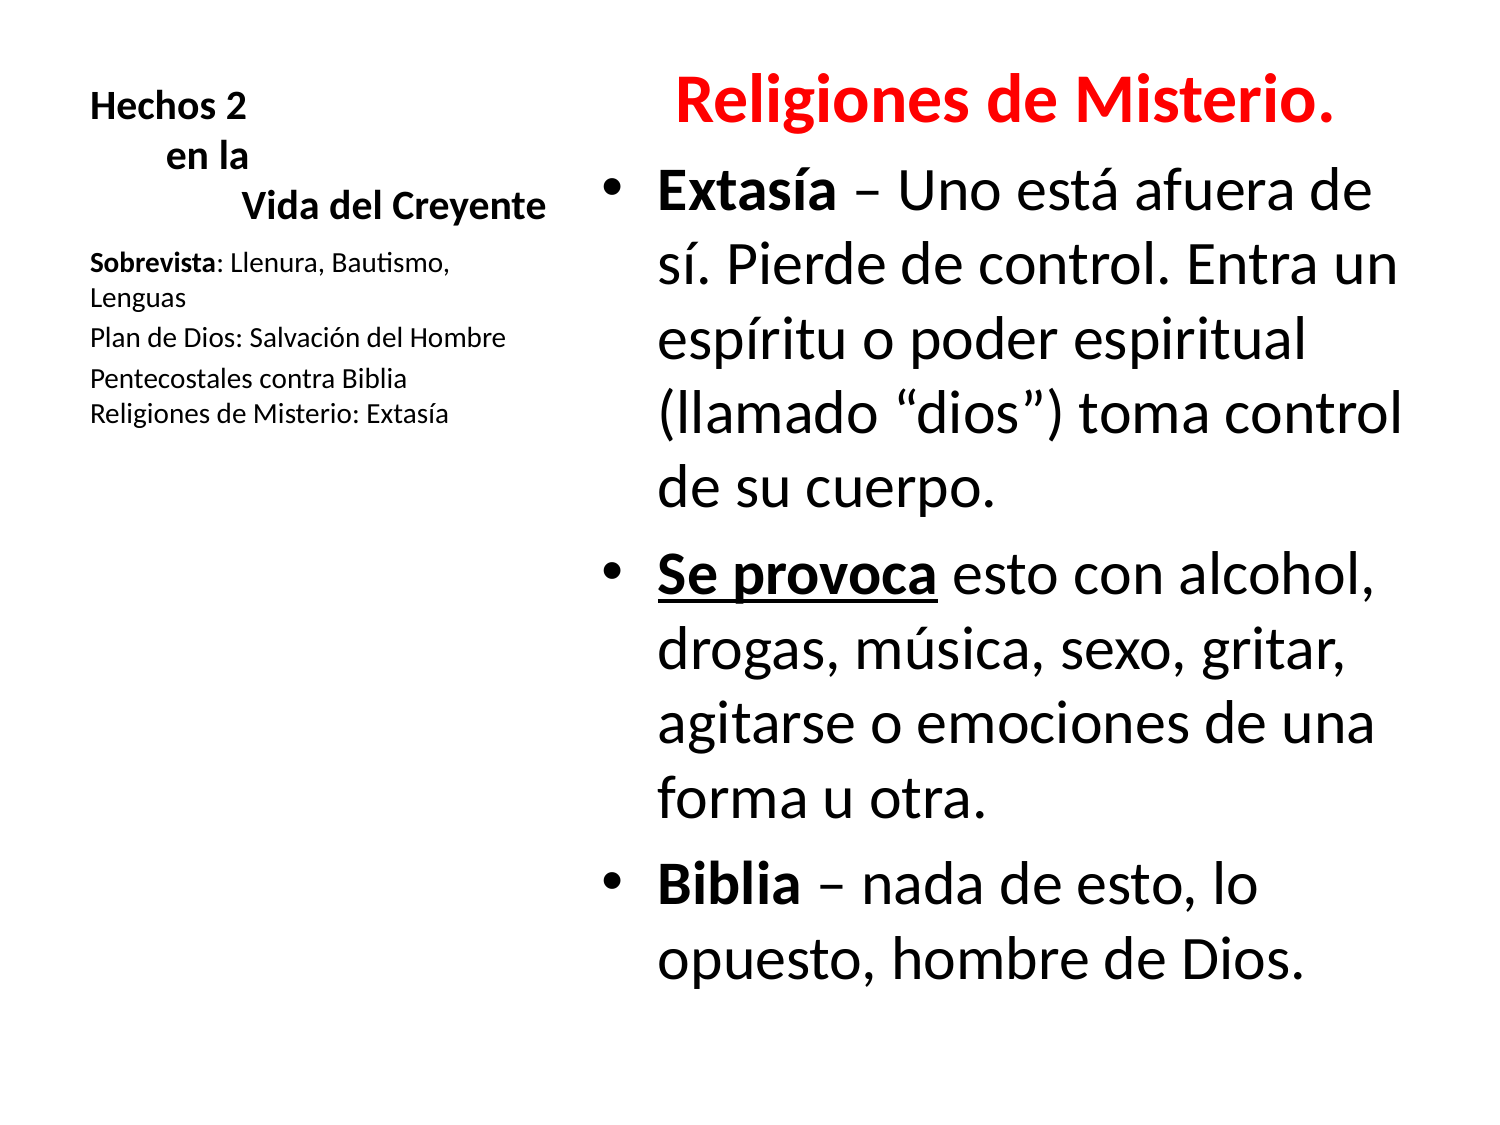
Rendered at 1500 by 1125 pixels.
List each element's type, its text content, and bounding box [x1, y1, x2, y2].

list Religiones de Misterio. Extasía – Uno está afuera de sí. Pierde de control. Entra un espíritu o poder espiritual (llamado “dios”) toma control de su cuerpo. Se provoca esto con alcohol, drogas, música, sexo, gritar, agitarse o emociones de una forma u otra. Biblia – nada de esto, lo opuesto, hombre de Dios. [586, 44, 1425, 1005]
title Hechos 2 en la Vida del Creyente [75, 44, 569, 235]
list Sobrevista: Llenura, Bautismo, Lenguas Plan de Dios: Salvación del Hombre Pentecostales contra Biblia Religiones de Misterio: Extasía [75, 235, 569, 1005]
